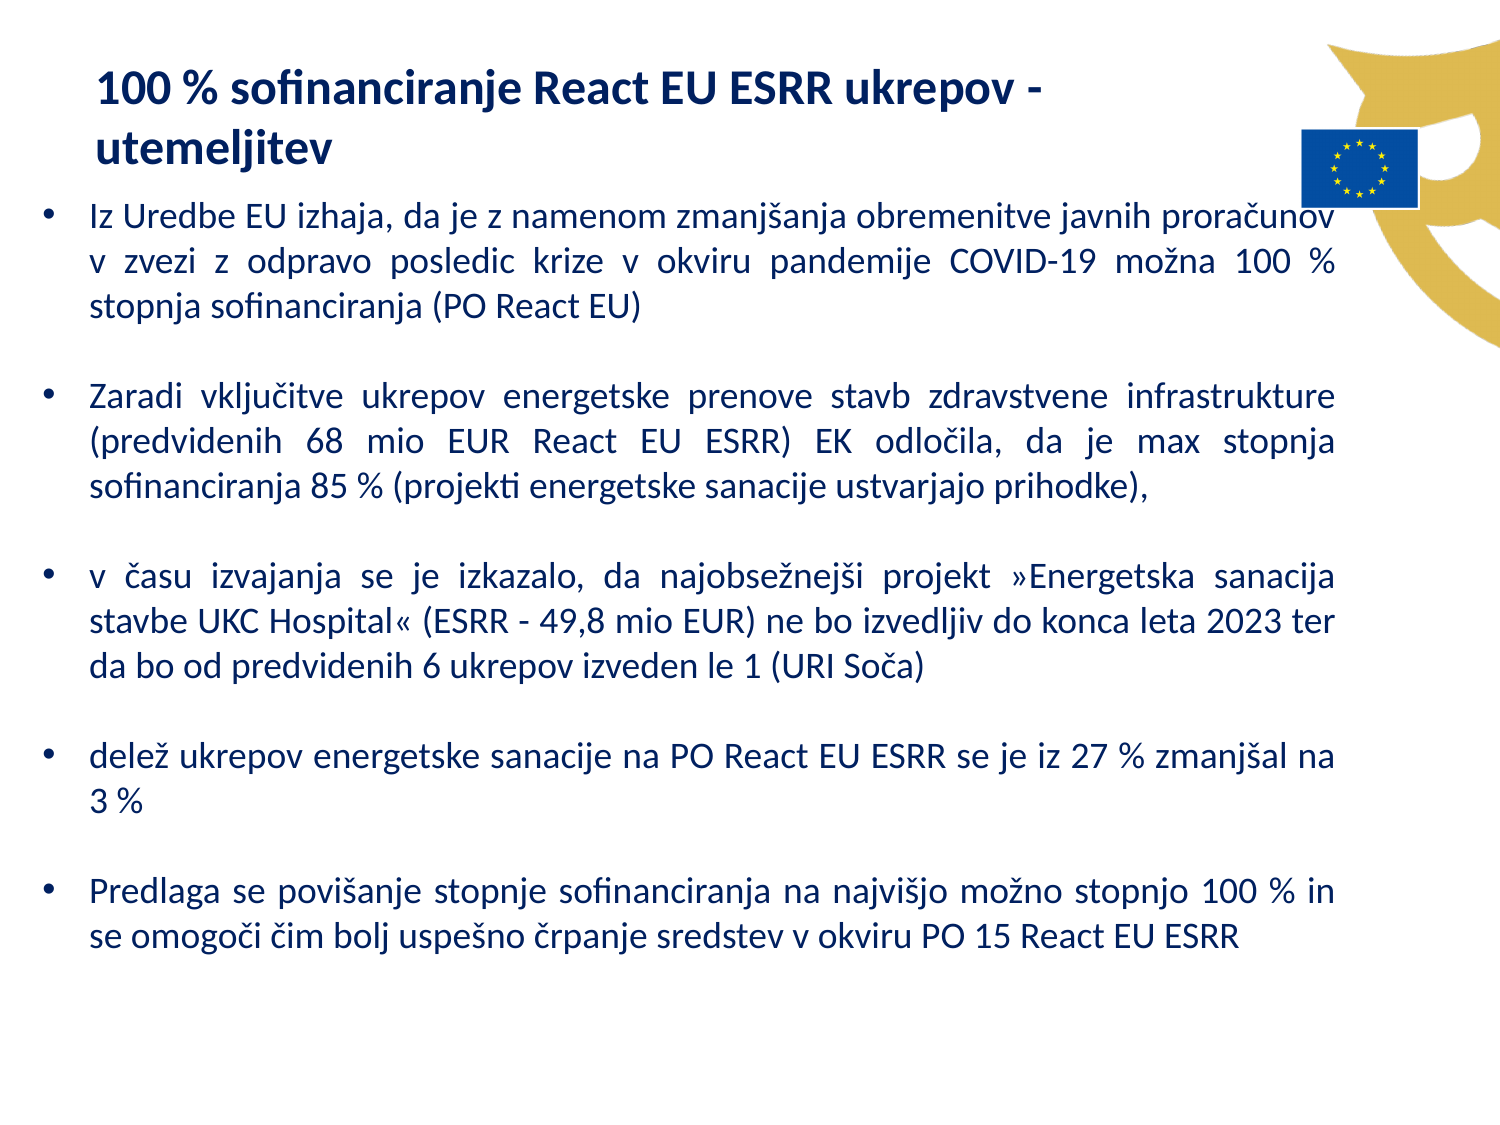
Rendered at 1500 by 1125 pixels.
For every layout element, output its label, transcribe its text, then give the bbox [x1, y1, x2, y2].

picture [1299, 0, 1500, 489]
text_box 100 % sofinanciranje React EU ESRR ukrepov - utemeljitev [81, 47, 1257, 183]
text_box Iz Uredbe EU izhaja, da je z namenom zmanjšanja obremenitve javnih proračunov v zvezi z odpravo posledic krize v okviru pandemije COVID-19 možna 100 % stopnja sofinanciranja (PO React EU) Zaradi vključitve ukrepov energetske prenove stavb zdravstvene infrastrukture (predvidenih 68 mio EUR React EU ESRR) EK odločila, da je max stopnja sofinanciranja 85 % (projekti energetske sanacije ustvarjajo prihodke), v času izvajanja se je izkazalo, da najobsežnejši projekt »Energetska sanacija stavbe UKC Hospital« (ESRR - 49,8 mio EUR) ne bo izvedljiv do konca leta 2023 ter da bo od predvidenih 6 ukrepov izveden le 1 (URI Soča) delež ukrepov energetske sanacije na PO React EU ESRR se je iz 27 % zmanjšal na 3 % Predlaga se povišanje stopnje sofinanciranja na najvišjo možno stopnjo 100 % in se omogoči čim bolj uspešno črpanje sredstev v okviru PO 15 React EU ESRR [27, 183, 1352, 964]
